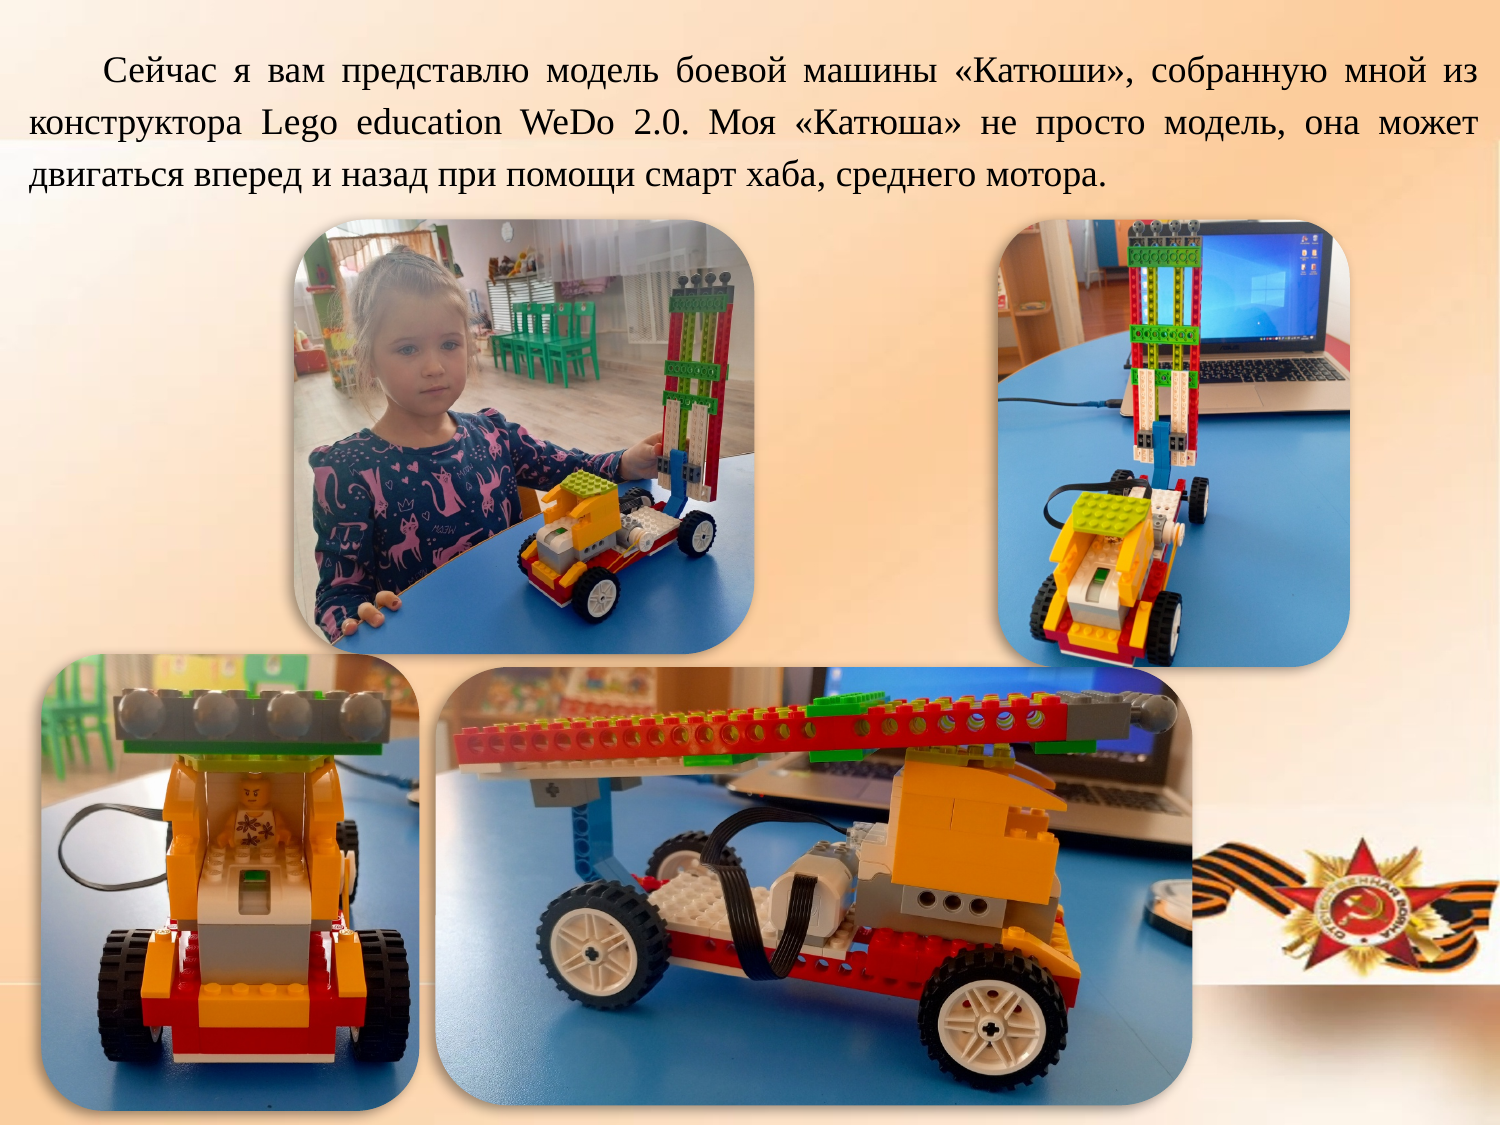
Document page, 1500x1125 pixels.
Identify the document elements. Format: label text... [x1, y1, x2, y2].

text_box Сейчас я вам представлю модель боевой машины «Катюши», собранную мной из конструктора Lego education WeDo 2.0. Моя «Катюша» не просто модель, она может двигаться вперед и назад при помощи смарт хаба, среднего мотора. [14, 30, 1495, 201]
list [435, 666, 1193, 1106]
picture [0, 0, 1500, 1125]
